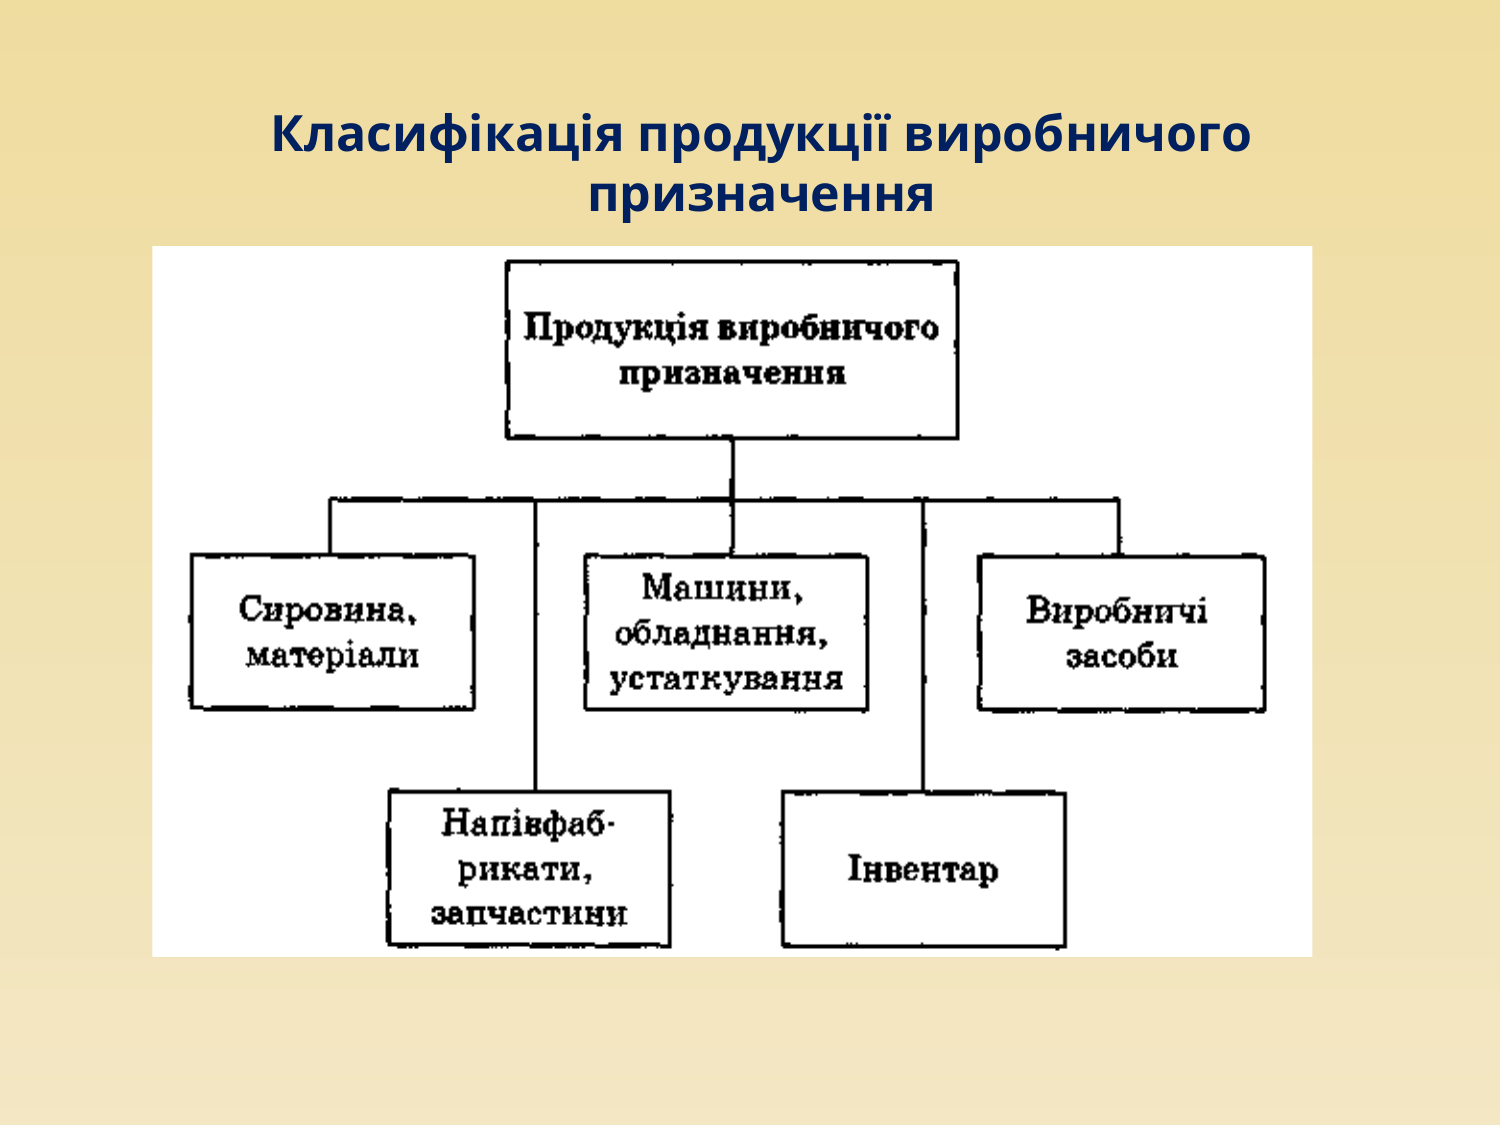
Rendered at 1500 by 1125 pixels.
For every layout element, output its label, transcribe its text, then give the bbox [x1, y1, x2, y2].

picture [152, 245, 1313, 957]
text_box Класифікація продукції виробничого призначення [152, 93, 1372, 229]
